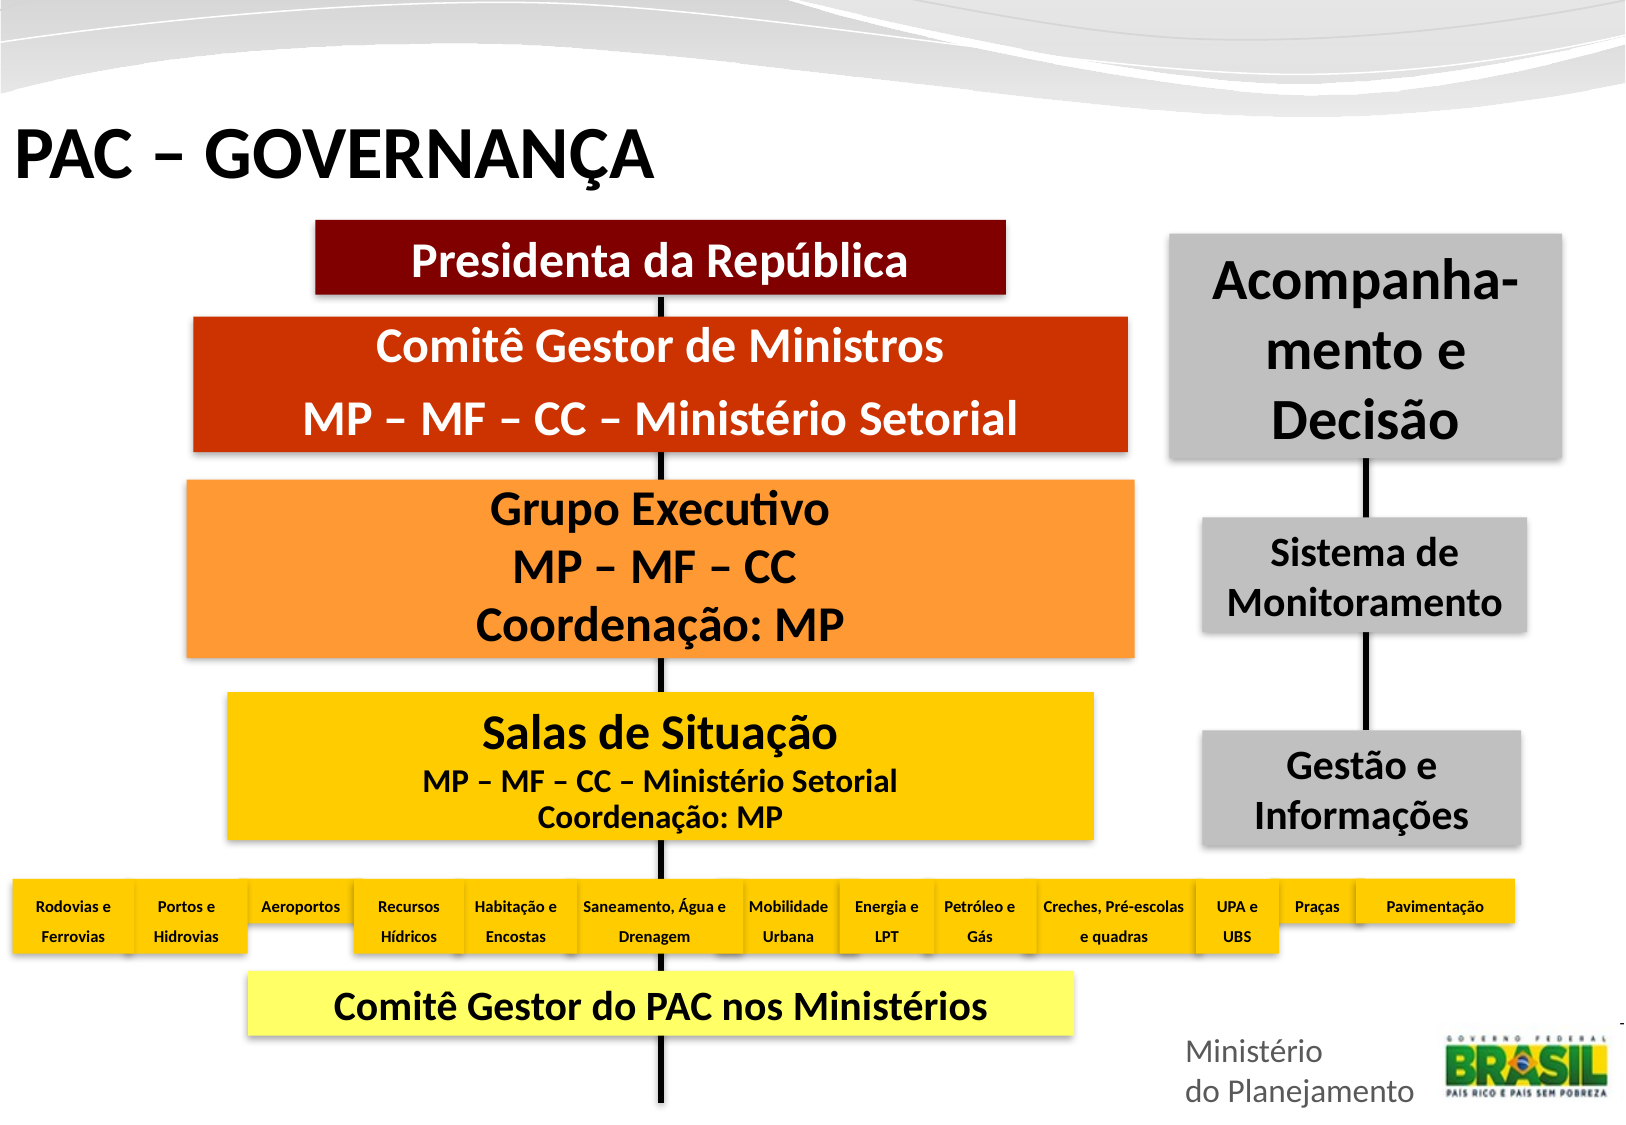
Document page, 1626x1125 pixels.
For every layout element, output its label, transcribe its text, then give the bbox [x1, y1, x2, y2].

text_box UPA e UBS [1196, 878, 1279, 954]
text_box Mobilidade Urbana [744, 878, 839, 954]
text_box Rodovias e Ferrovias [12, 878, 135, 954]
text_box Grupo Executivo MP – MF – CC Coordenação: MP [665, 479, 1135, 659]
text_box Energia e LPT [839, 878, 935, 954]
text_box Grupo Executivo MP – MF – CC Coordenação: MP [186, 479, 656, 659]
text_box Aeroportos [248, 878, 354, 924]
picture [1437, 1023, 1624, 1110]
text_box Gestão e Informações [1202, 730, 1522, 846]
text_box Saneamento, Água e Drenagem [665, 878, 744, 954]
text_box PAC – GOVERNANÇA [0, 116, 1607, 199]
text_box Comitê Gestor de Ministros MP – MF – CC – Ministério Setorial [193, 316, 656, 453]
text_box Petróleo e Gás [935, 878, 1037, 954]
text_box Comitê Gestor do PAC nos Ministérios [248, 970, 656, 1036]
text_box Presidenta da República [315, 219, 1006, 295]
text_box Salas de Situação MP – MF – CC – Ministério Setorial Coordenação: MP [665, 692, 1094, 841]
text_box Recursos Hídricos [354, 878, 464, 954]
text_box Saneamento, Água e Drenagem [578, 878, 656, 954]
text_box Praças [1279, 878, 1355, 924]
text_box Comitê Gestor do PAC nos Ministérios [665, 970, 1075, 1036]
text_box Habitação e Encostas [464, 878, 578, 954]
text_box Sistema de Monitoramento [1202, 517, 1361, 633]
text_box Creches, Pré-escolas e quadras [1037, 878, 1196, 954]
text_box Acompanha-mento e Decisão [1169, 233, 1563, 459]
text_box Comitê Gestor de Ministros MP – MF – CC – Ministério Setorial [665, 316, 1128, 453]
text_box Pavimentação [1356, 878, 1515, 924]
text_box Sistema de Monitoramento [1370, 517, 1528, 633]
text_box Portos e Hidrovias [135, 878, 248, 954]
text_box Salas de Situação MP – MF – CC – Ministério Setorial Coordenação: MP [227, 692, 656, 841]
